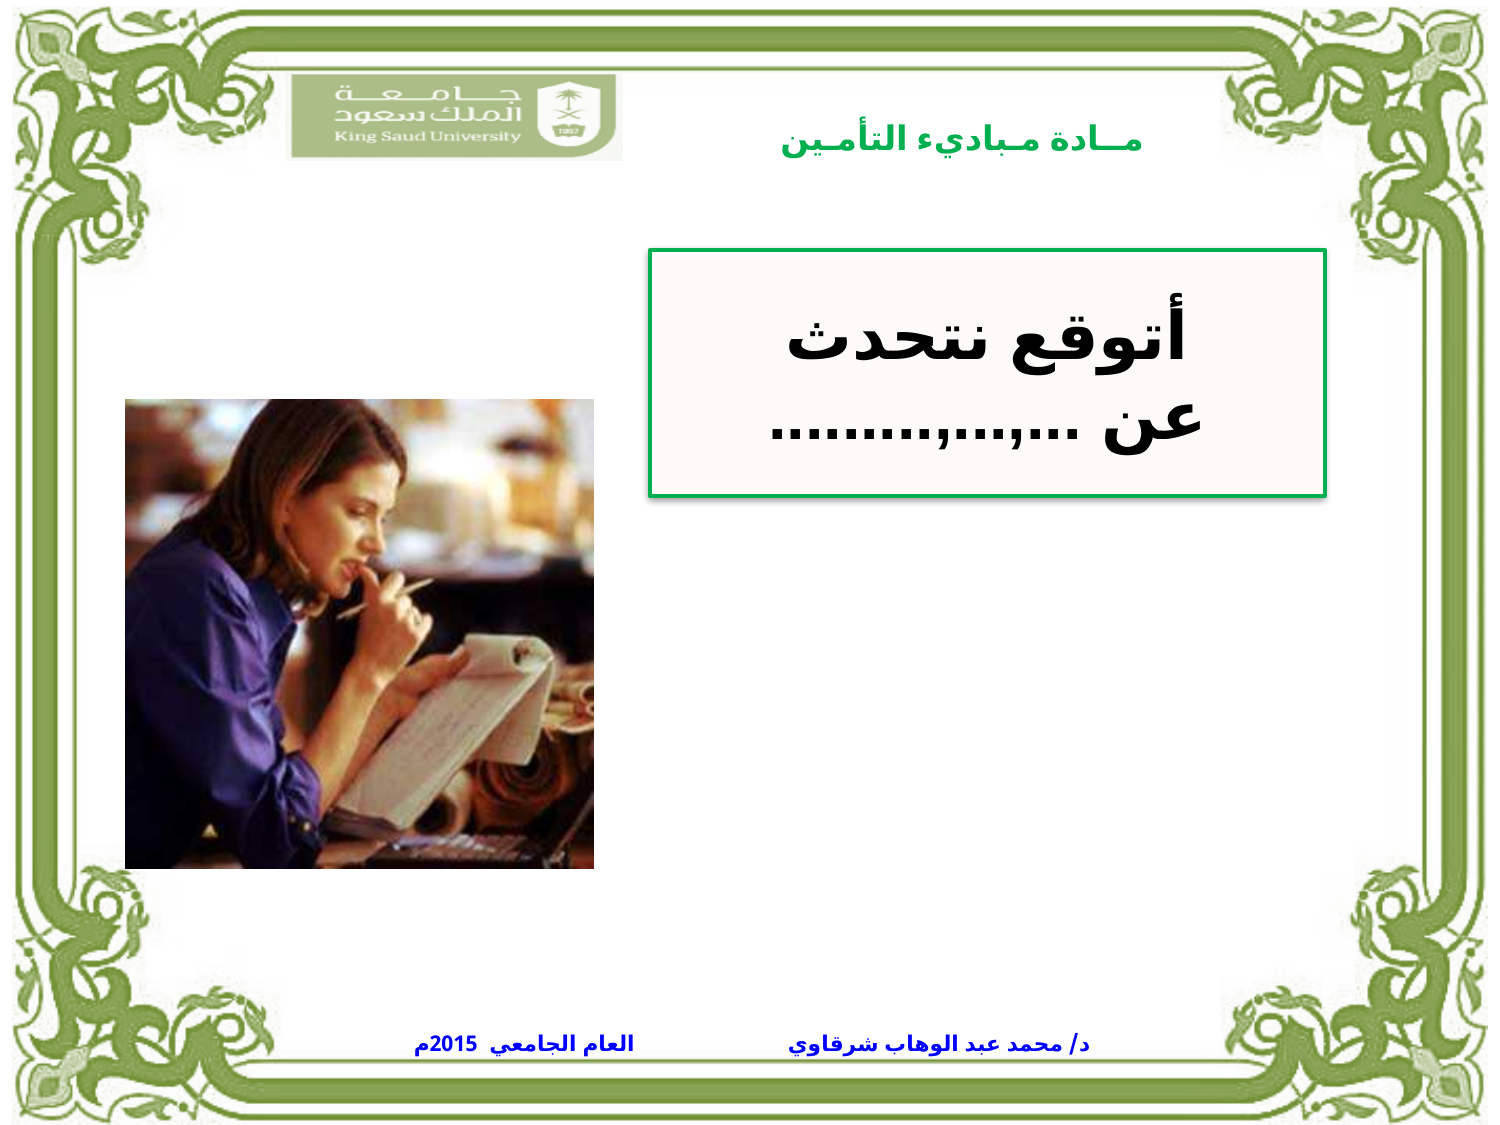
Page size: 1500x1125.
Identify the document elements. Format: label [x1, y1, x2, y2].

list [124, 399, 594, 869]
picture [12, 6, 1488, 1125]
